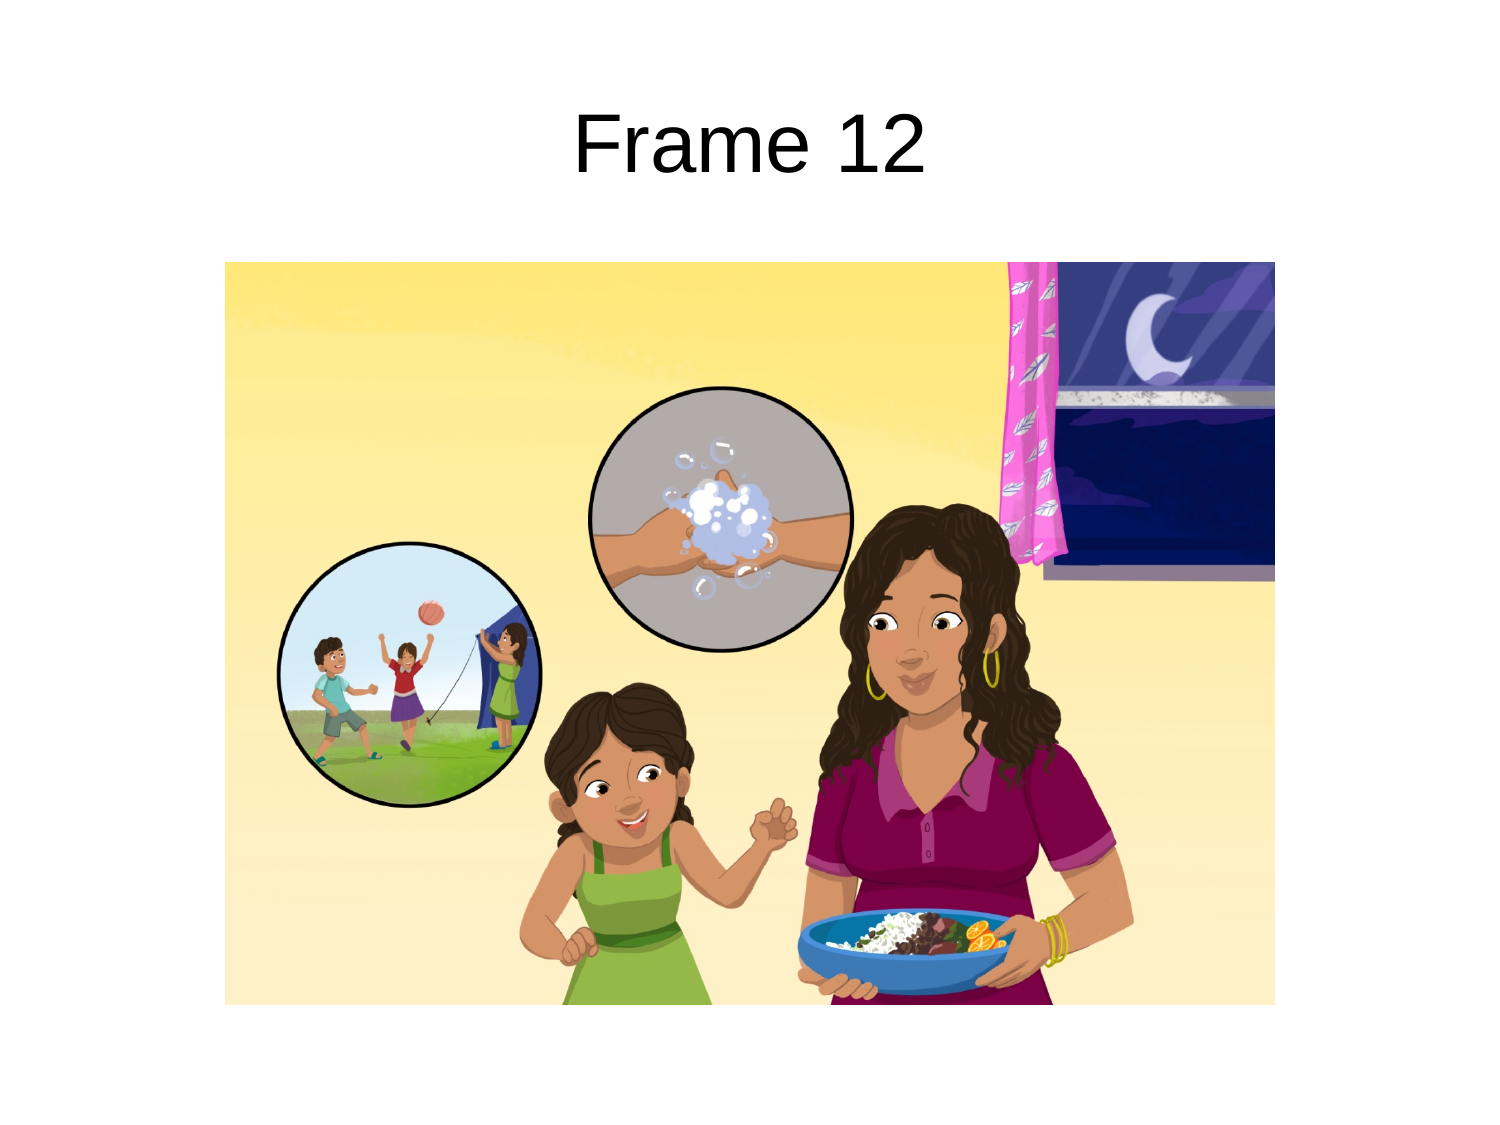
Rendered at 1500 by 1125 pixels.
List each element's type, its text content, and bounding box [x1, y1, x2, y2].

title Frame 12 [75, 45, 1425, 233]
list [224, 262, 1275, 1006]
